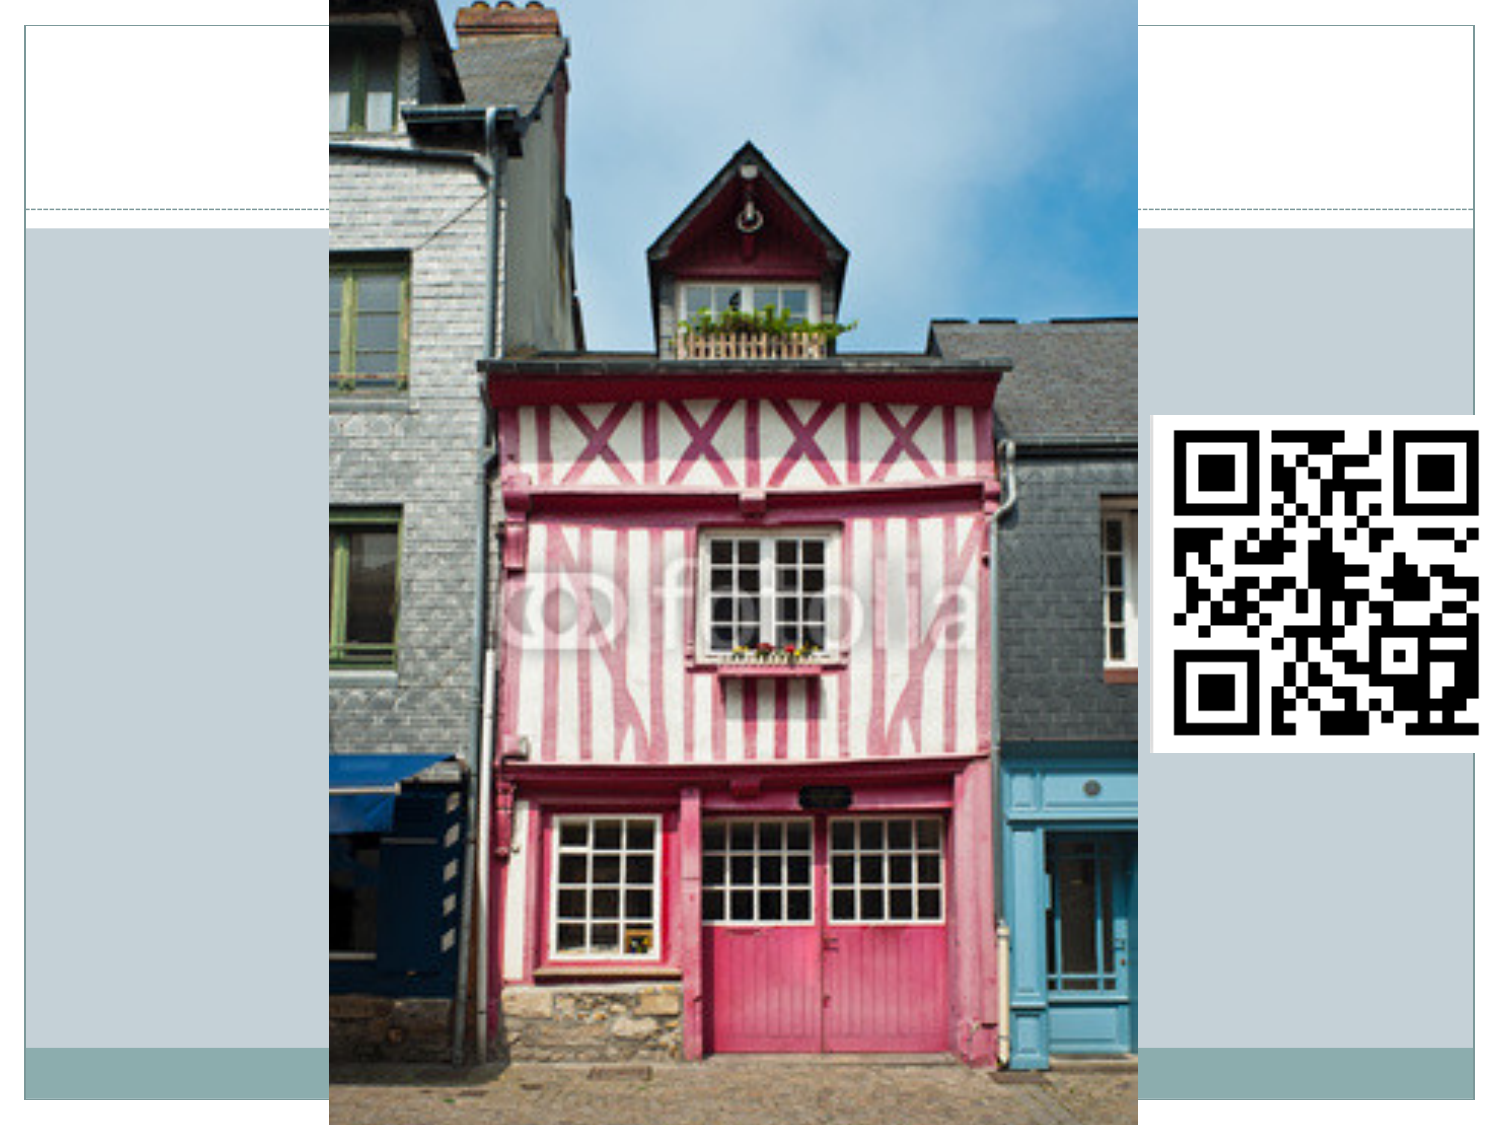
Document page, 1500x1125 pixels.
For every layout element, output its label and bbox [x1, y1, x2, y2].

picture [1150, 414, 1500, 753]
picture [329, 0, 1139, 1125]
